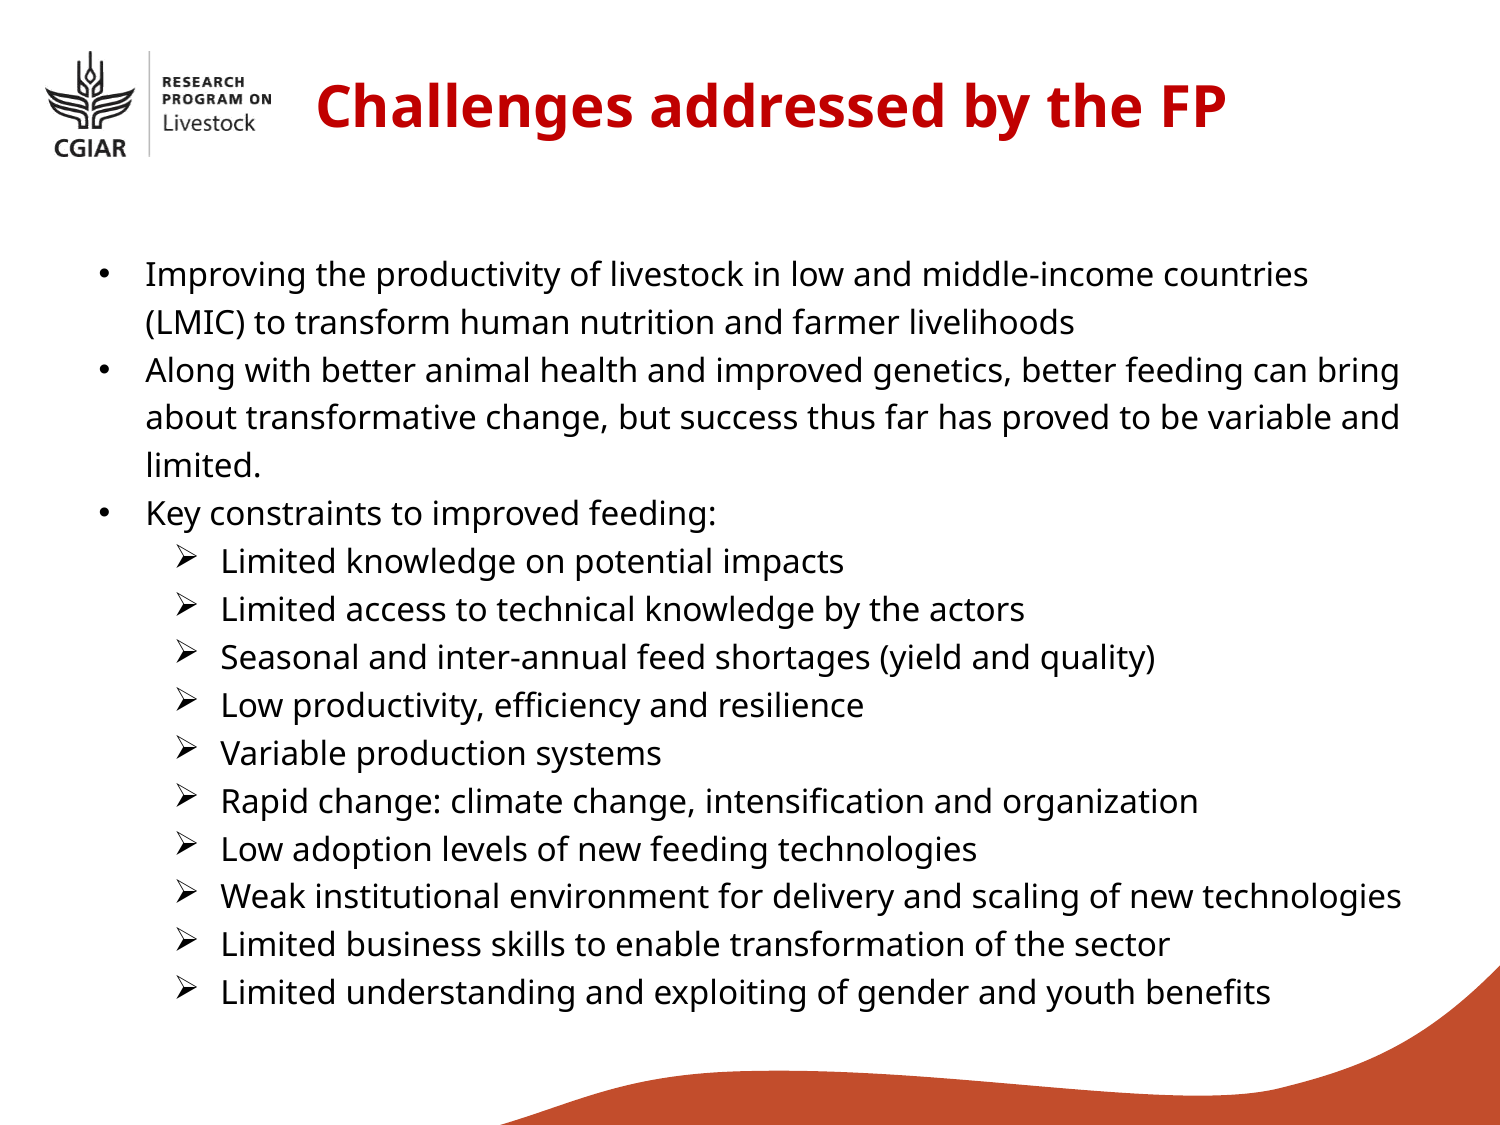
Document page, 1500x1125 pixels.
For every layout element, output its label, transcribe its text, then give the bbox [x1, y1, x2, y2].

list Challenges addressed by the FP [300, 33, 1463, 175]
picture [45, 51, 271, 157]
list Improving the productivity of livestock in low and middle-income countries (LMIC) to transform human nutrition and farmer livelihoods Along with better animal health and improved genetics, better feeding can bring about transformative change, but success thus far has proved to be variable and limited. Key constraints to improved feeding: Limited knowledge on potential impacts Limited access to technical knowledge by the actors Seasonal and inter-annual feed shortages (yield and quality) Low productivity, efficiency and resilience Variable production systems Rapid change: climate change, intensification and organization Low adoption levels of new feeding technologies Weak institutional environment for delivery and scaling of new technologies Limited business skills to enable transformation of the sector Limited understanding and exploiting of gender and youth benefits [83, 237, 1425, 988]
